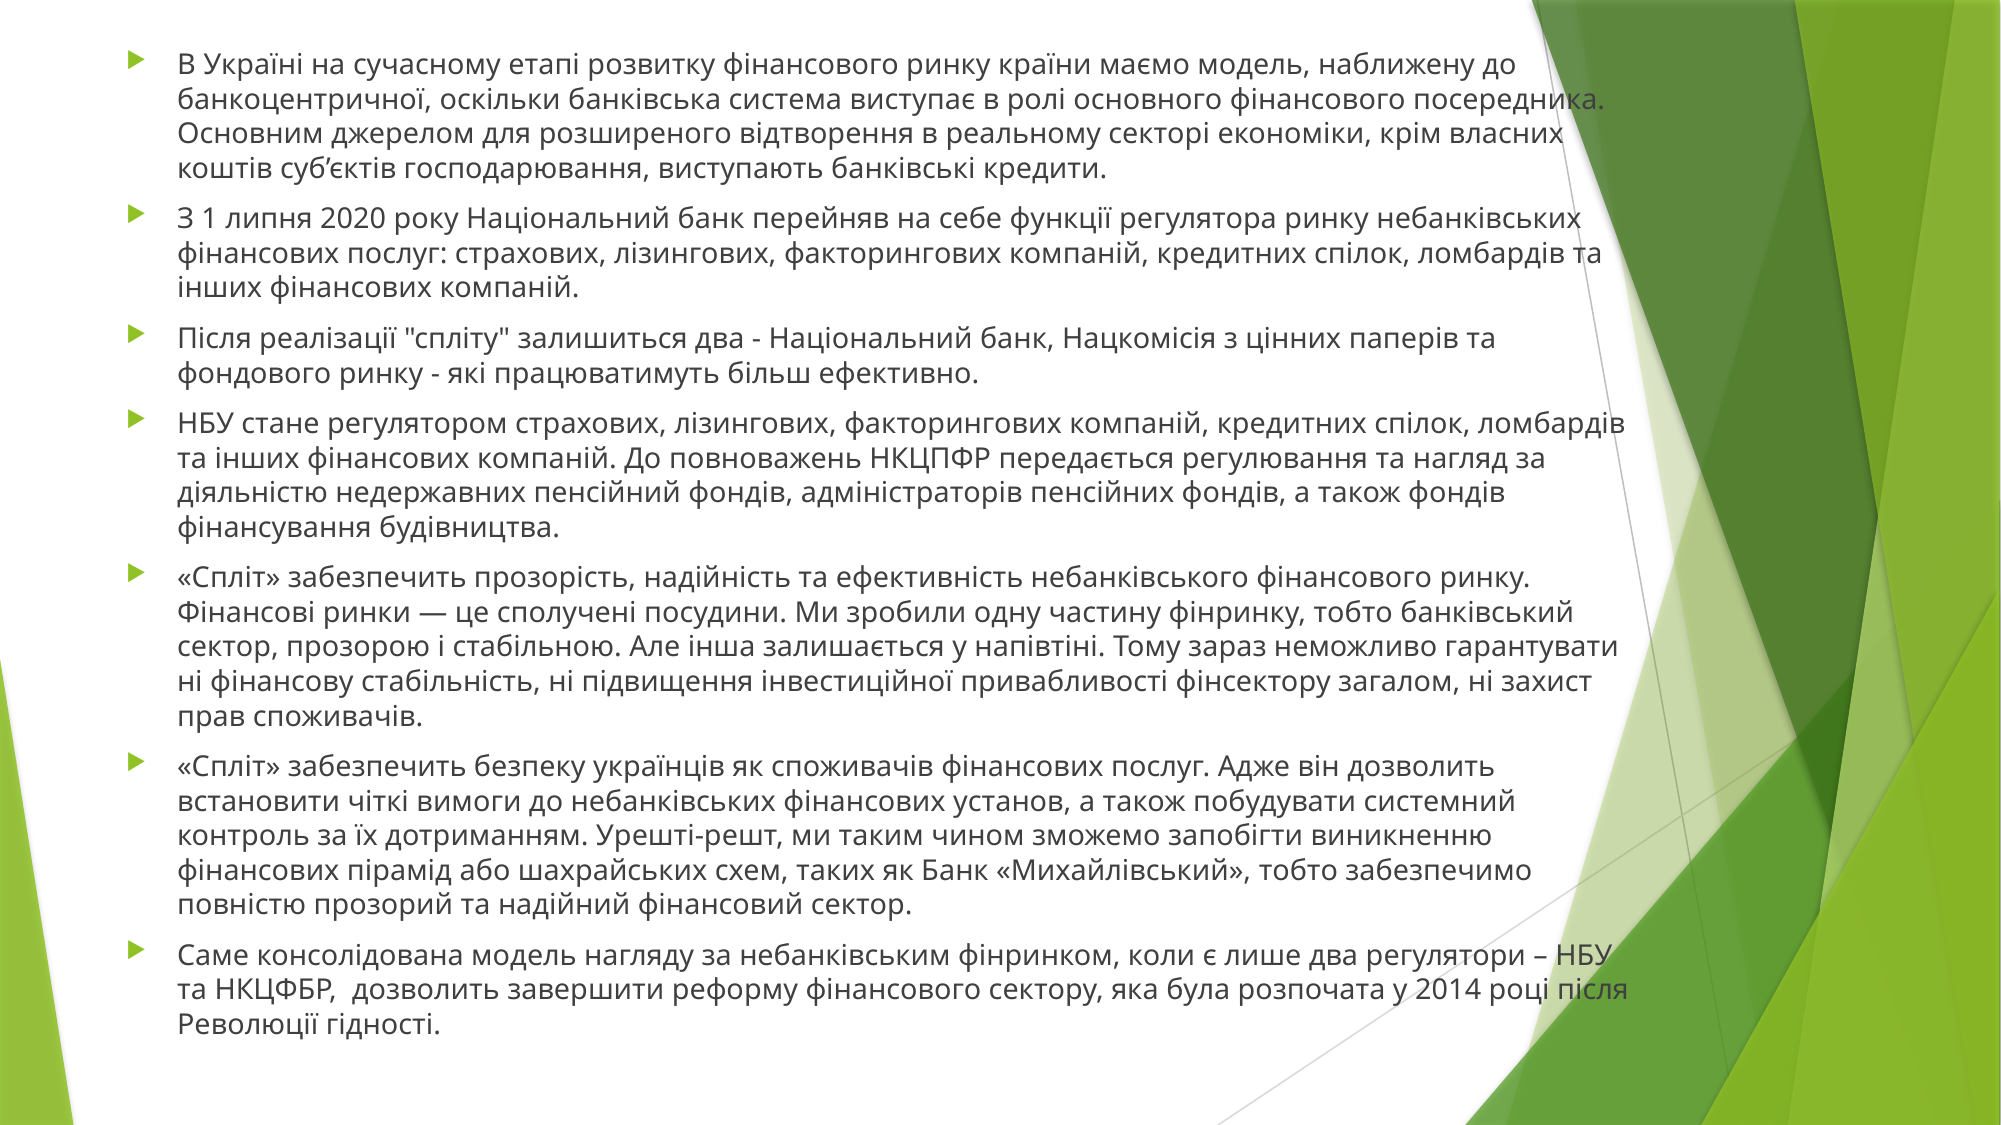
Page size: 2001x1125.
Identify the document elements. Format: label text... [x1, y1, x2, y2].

list В Україні на сучасному етапі розвитку фінансового ринку країни маємо модель, наближену до банкоцентричної, оскільки банківська система виступає в ролі основного фінансового посередника. Основним джерелом для розширеного відтворення в реальному секторі економіки, крім власних коштів суб’єктів господарювання, виступають банківські кредити. З 1 липня 2020 року Національний банк перейняв на себе функції регулятора ринку небанківських фінансових послуг: страхових, лізингових, факторингових компаній, кредитних спілок, ломбардів та інших фінансових компаній. Після реалізації "спліту" залишиться два - Національний банк, Нацкомісія з цінних паперів та фондового ринку - які працюватимуть більш ефективно. НБУ стане регулятором страхових, лізингових, факторингових компаній, кредитних спілок, ломбардів та інших фінансових компаній. До повноважень НКЦПФР передається регулювання та нагляд за діяльністю недержавних пенсійний фондів, адміністраторів пенсійних фондів, а також фондів фінансування будівництва. «Спліт» забезпечить прозорість, надійність та ефективність небанківського фінансового ринку. Фінансові ринки — це сполучені посудини. Ми зробили одну частину фінринку, тобто банківський сектор, прозорою і стабільною. Але інша залишається у напівтіні. Тому зараз неможливо гарантувати ні фінансову стабільність, ні підвищення інвестиційної привабливості фінсектору загалом, ні захист прав споживачів. «Спліт» забезпечить безпеку українців як споживачів фінансових послуг. Адже він дозволить встановити чіткі вимоги до небанківських фінансових установ, а також побудувати системний контроль за їх дотриманням. Урешті-решт, ми таким чином зможемо запобігти виникненню фінансових пірамід або шахрайських схем, таких як Банк «Михайлівський», тобто забезпечимо повністю прозорий та надійний фінансовий сектор. Саме консолідована модель нагляду за небанківським фінринком, коли є лише два регулятори – НБУ та НКЦФБР, дозволить завершити реформу фінансового сектору, яка була розпочата у 2014 році після Революції гідності. [111, 38, 1650, 1062]
